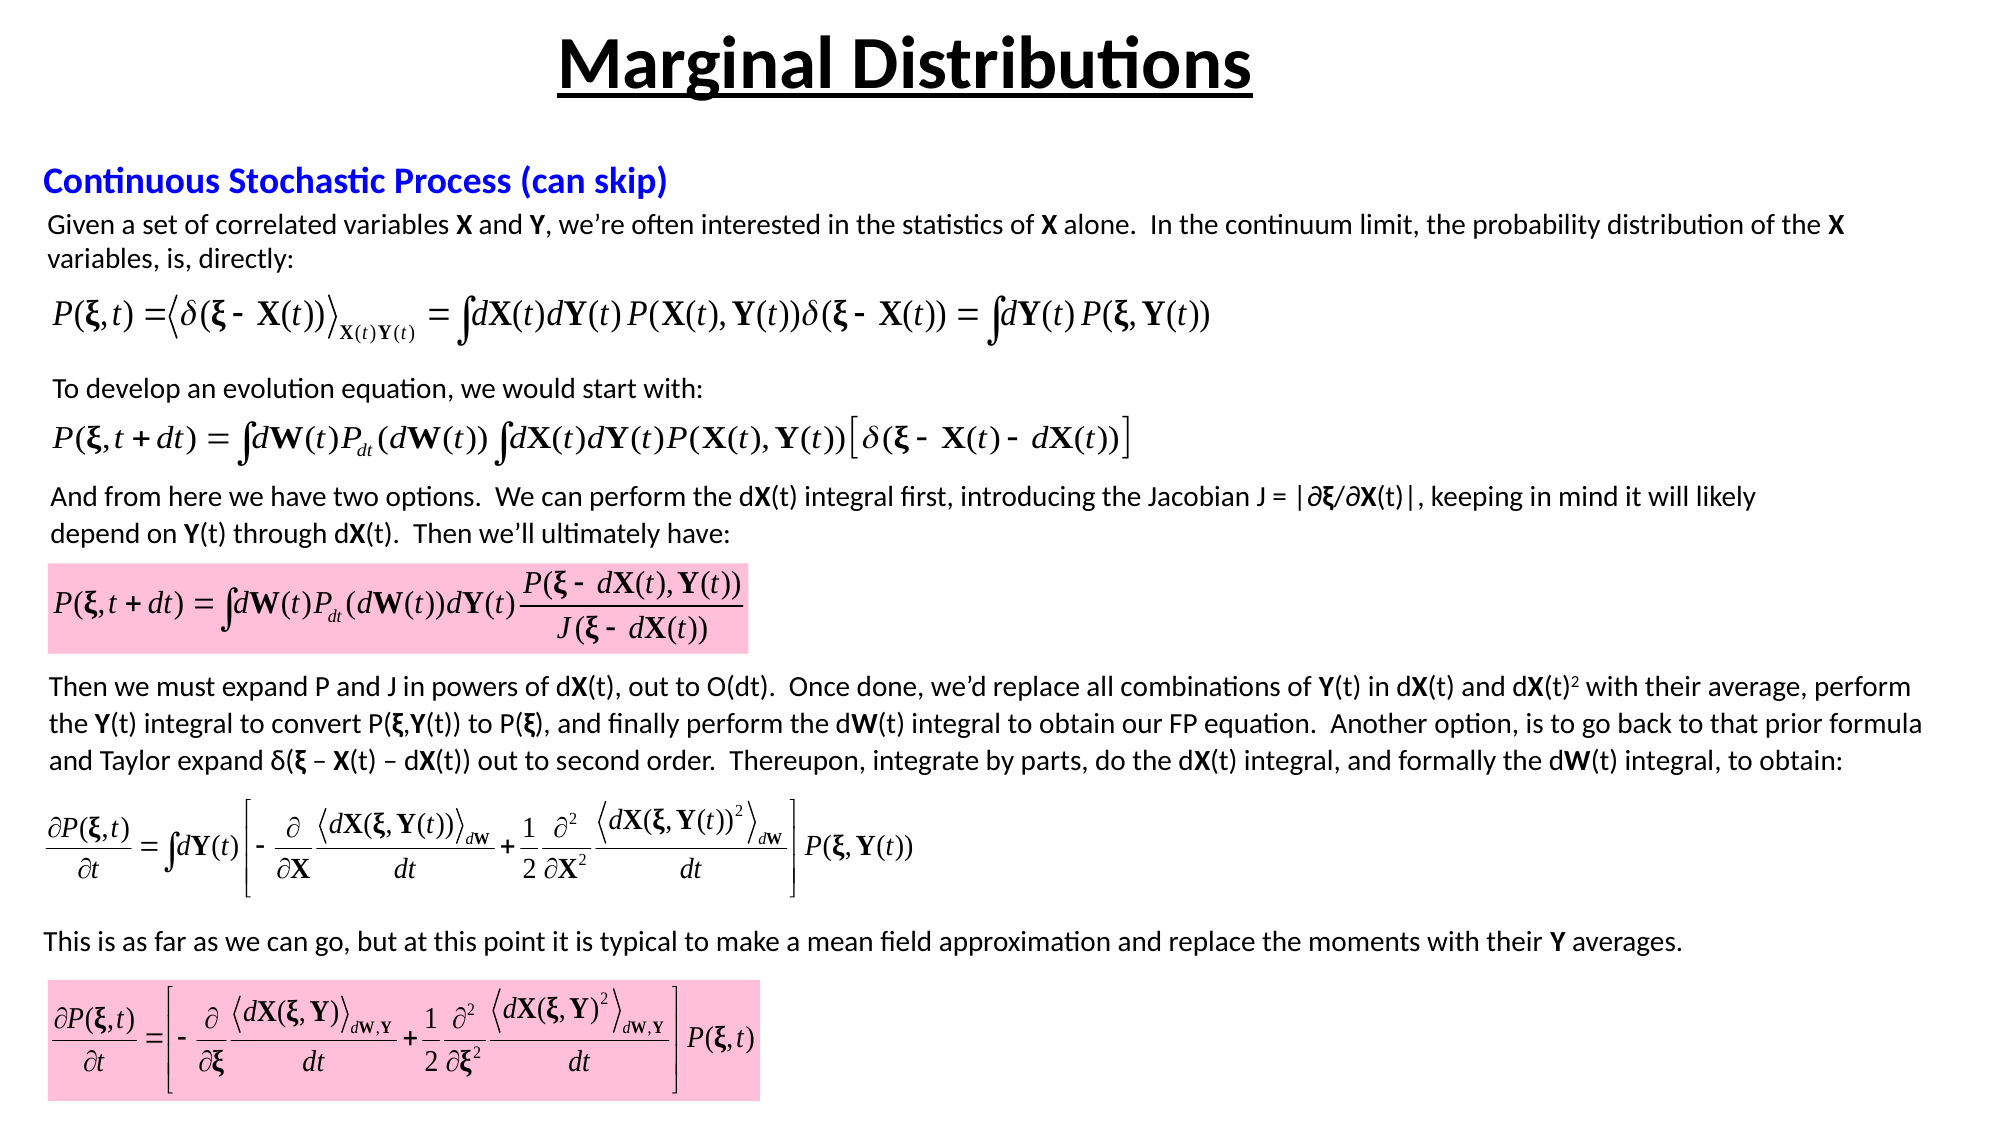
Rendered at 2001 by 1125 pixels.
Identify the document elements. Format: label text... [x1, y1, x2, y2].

text_box This is as far as we can go, but at this point it is typical to make a mean field approximation and replace the moments with their Y averages. [28, 912, 1797, 965]
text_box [46, 411, 1137, 470]
text_box Given a set of correlated variables X and Y, we’re often interested in the statistics of X alone. In the continuum limit, the probability distribution of the X variables, is, directly: [32, 197, 1926, 283]
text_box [46, 283, 1219, 353]
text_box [47, 979, 761, 1101]
text_box Continuous Stochastic Process (can skip) [28, 144, 821, 210]
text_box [47, 563, 749, 654]
text_box Marginal Distributions [542, 14, 1486, 114]
text_box And from here we have two options. We can perform the dX(t) integral first, introducing the Jacobian J = |∂ξ/∂X(t)|, keeping in mind it will likely depend on Y(t) through dX(t). Then we’ll ultimately have: [35, 467, 1859, 557]
text_box Then we must expand P and J in powers of dX(t), out to O(dt). Once done, we’d replace all combinations of Y(t) in dX(t) and dX(t)2 with their average, perform the Y(t) integral to convert P(ξ,Y(t)) to P(ξ), and finally perform the dW(t) integral to obtain our FP equation. Another option, is to go back to that prior formula and Taylor expand δ(ξ – X(t) – dX(t)) out to second order. Thereupon, integrate by parts, do the dX(t) integral, and formally the dW(t) integral, to obtain: [33, 656, 1955, 784]
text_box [41, 792, 920, 905]
text_box To develop an evolution equation, we would start with: [37, 359, 720, 412]
